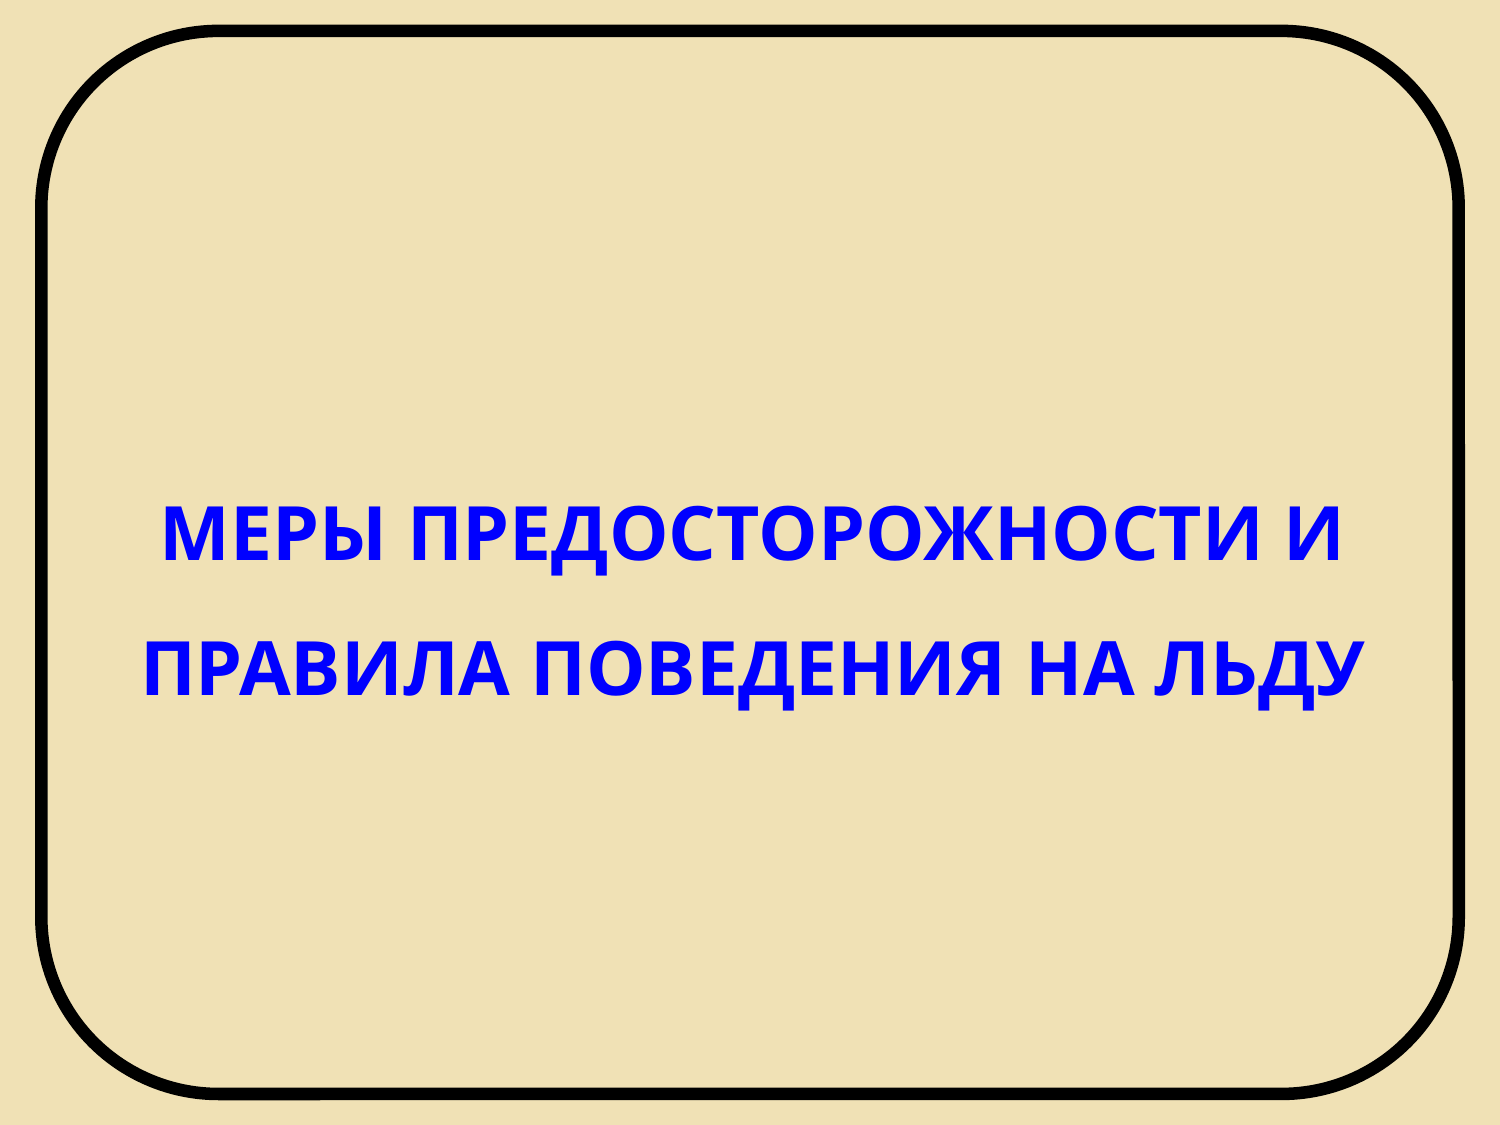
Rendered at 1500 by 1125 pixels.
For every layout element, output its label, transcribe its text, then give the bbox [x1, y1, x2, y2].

text_box [39, 28, 1461, 1097]
title МЕРЫ ПРЕДОСТОРОЖНОСТИ И ПРАВИЛА ПОВЕДЕНИЯ НА ЛЬДУ [76, 208, 1430, 811]
